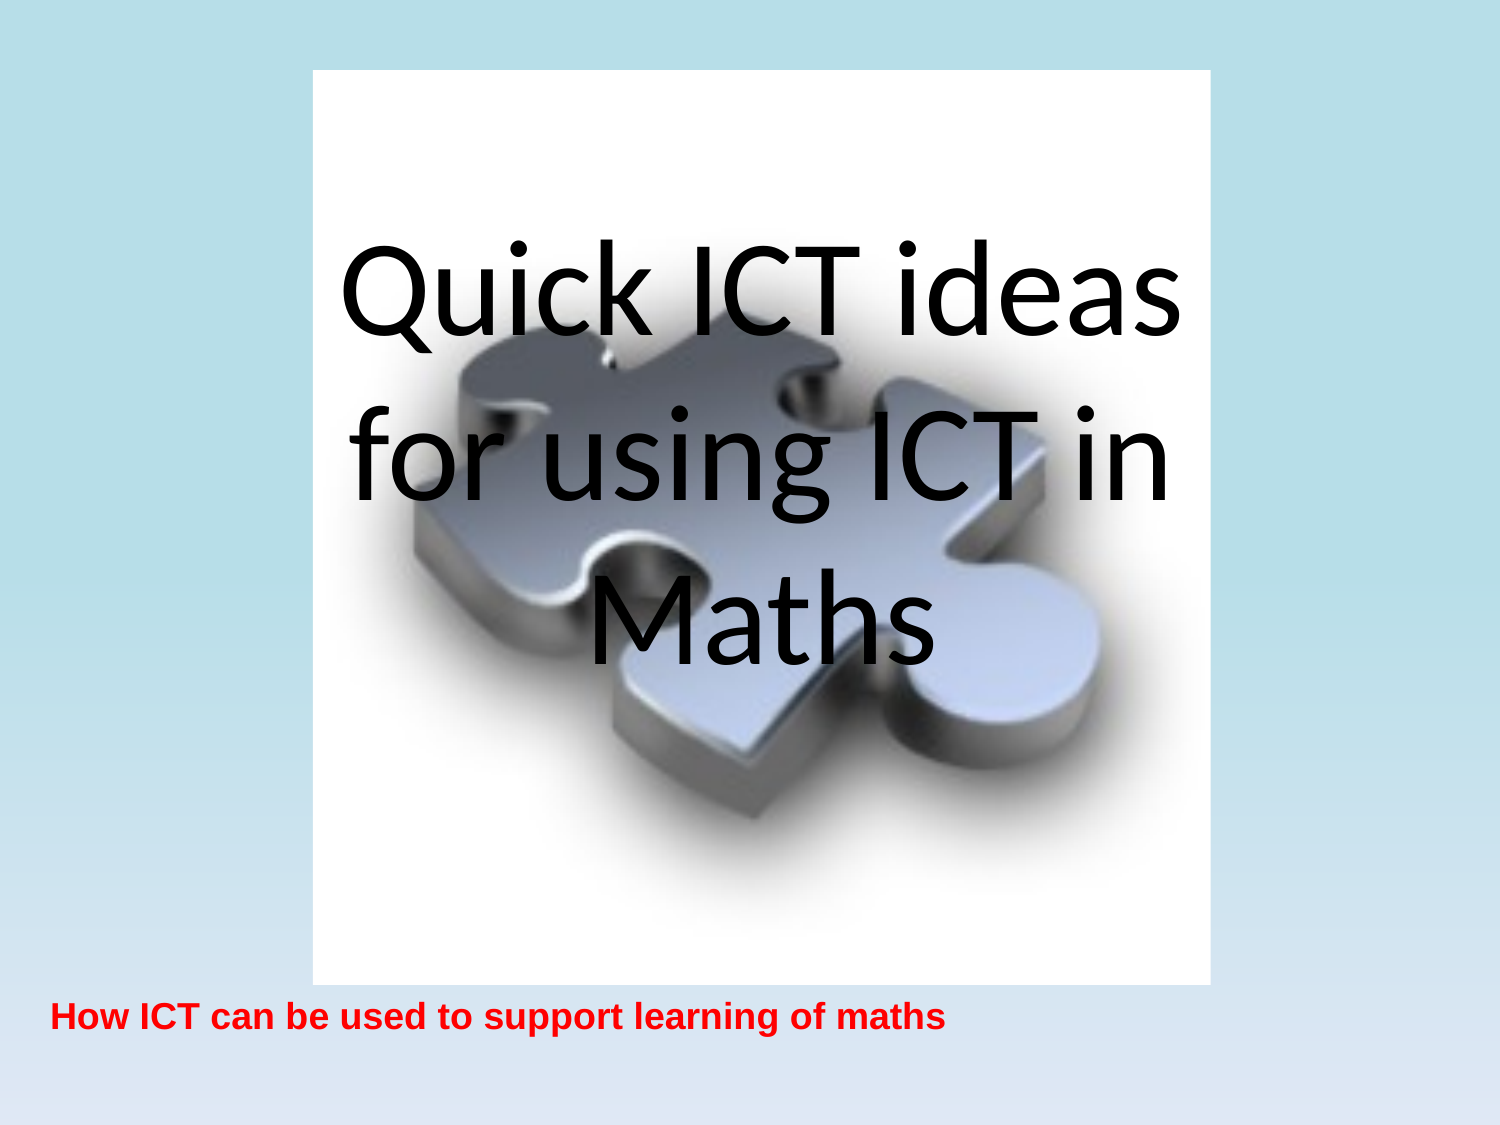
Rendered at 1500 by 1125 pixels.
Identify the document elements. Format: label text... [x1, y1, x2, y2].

text_box How ICT can be used to support learning of maths [35, 984, 1196, 1045]
title Quick ICT ideas for using ICT in Maths [312, 70, 1211, 985]
